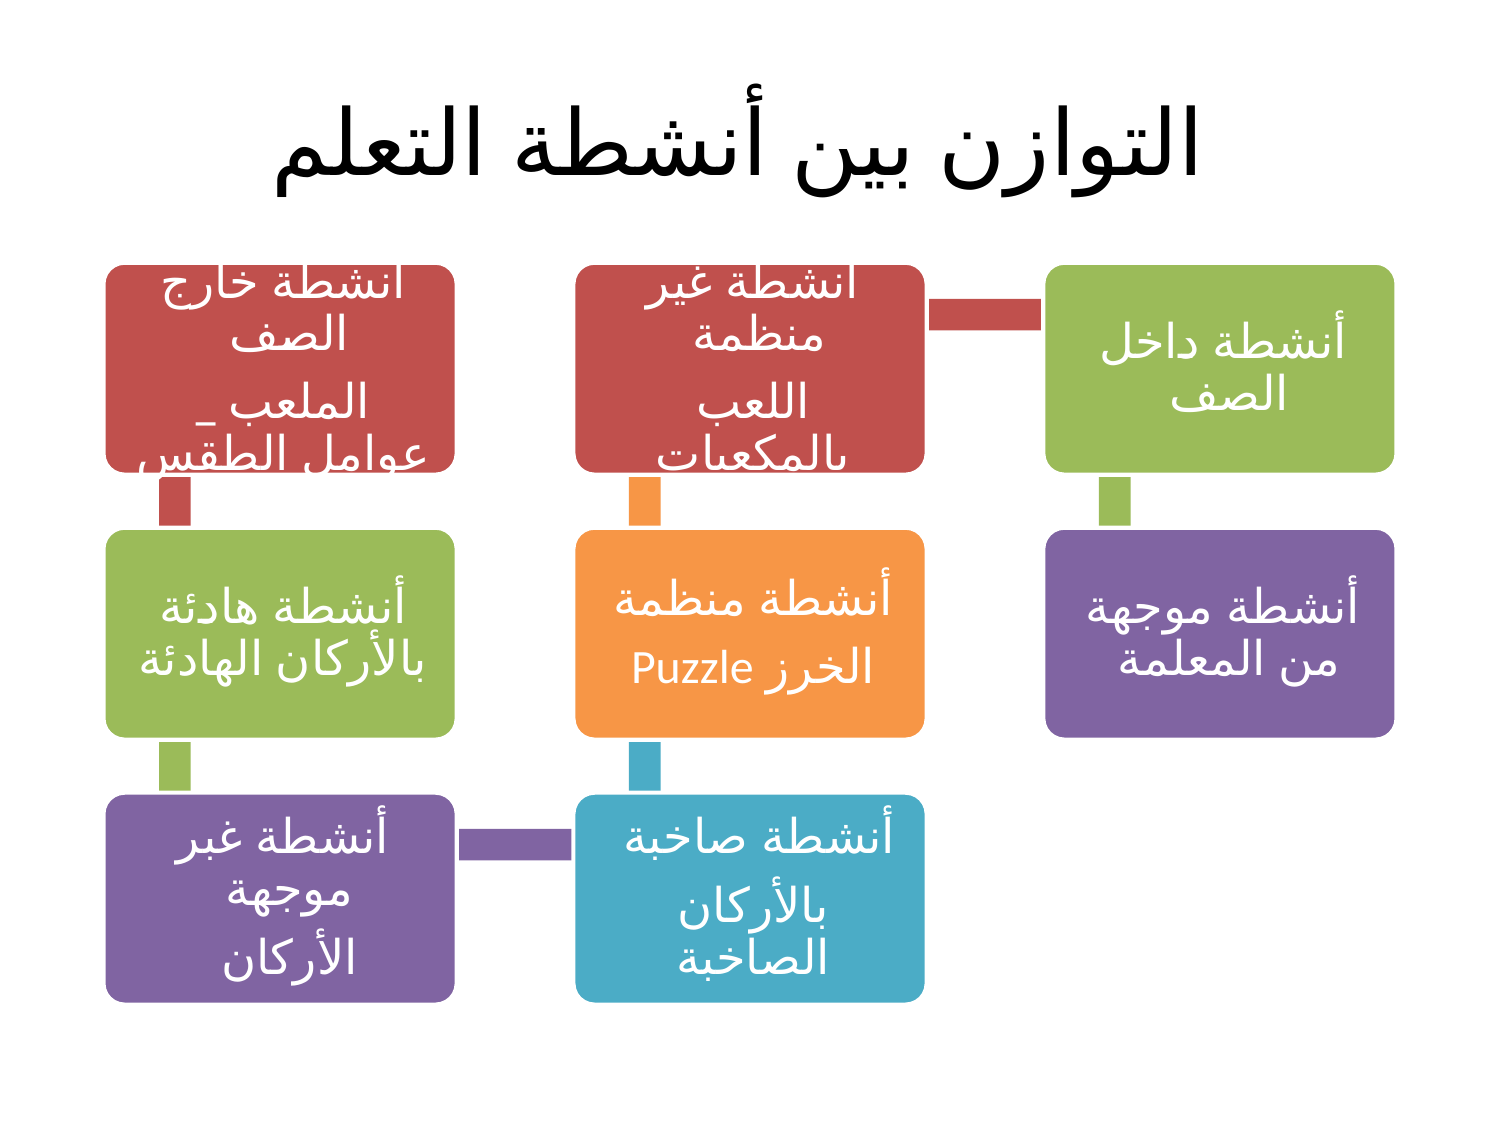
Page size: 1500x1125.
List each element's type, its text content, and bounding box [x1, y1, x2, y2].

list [74, 262, 1426, 1006]
title التوازن بين أنشطة التعلم [75, 45, 1425, 233]
